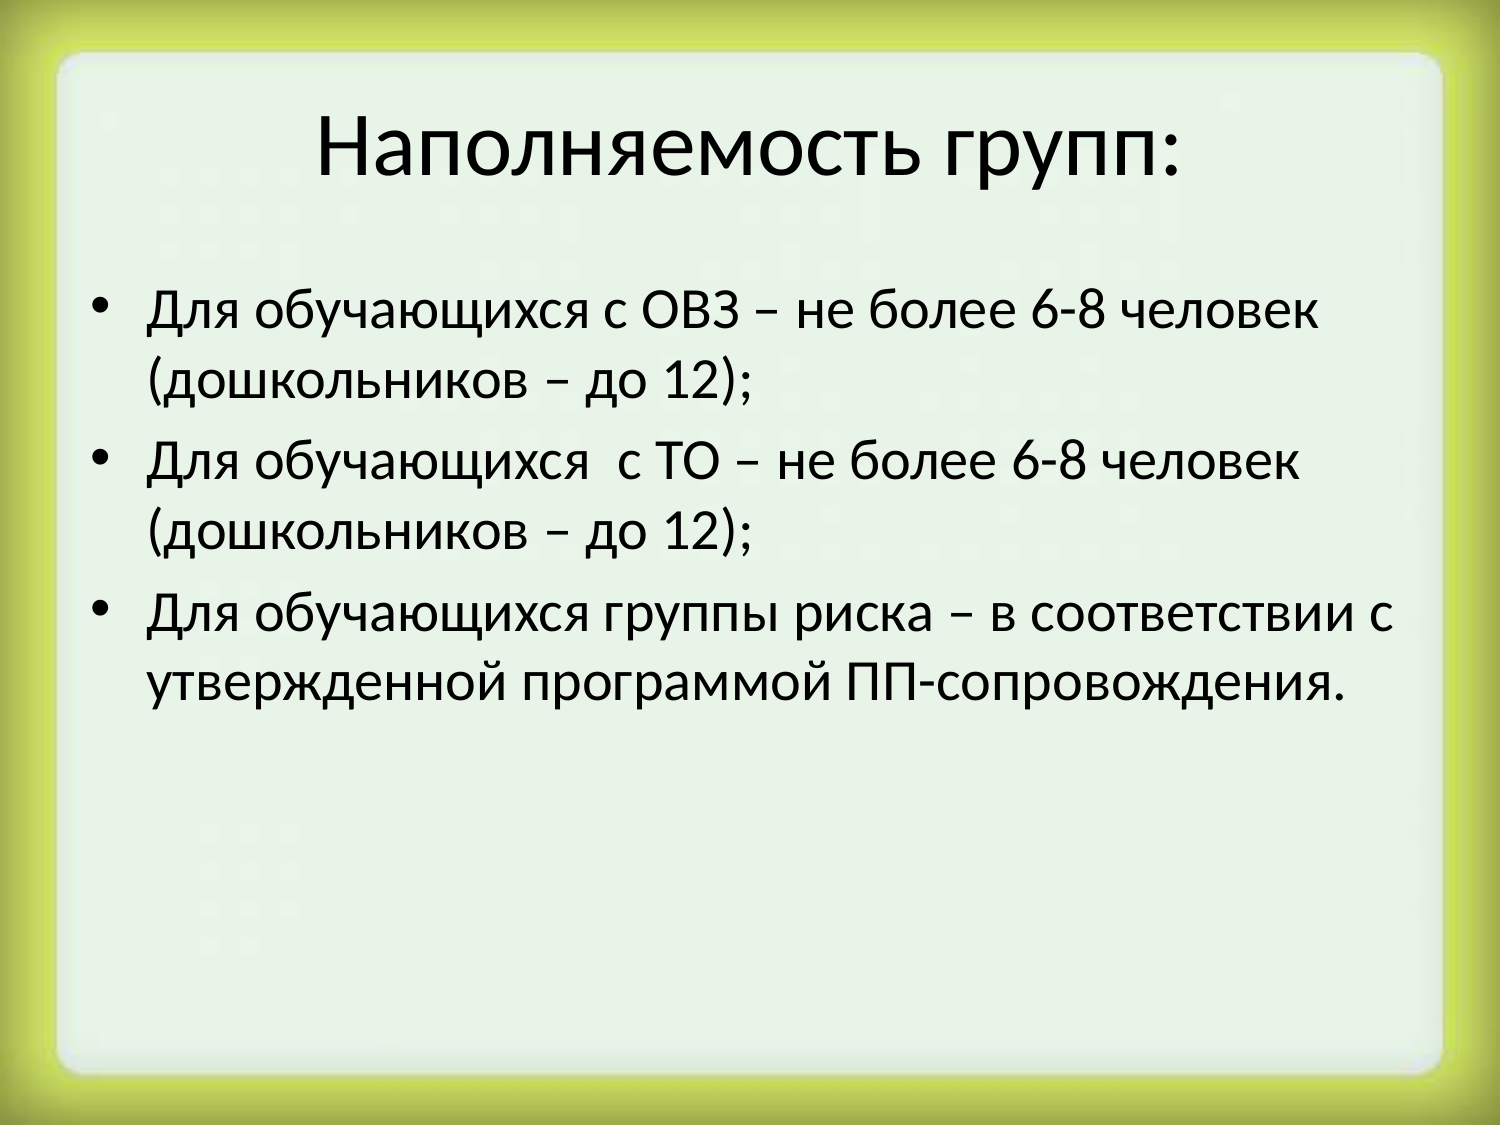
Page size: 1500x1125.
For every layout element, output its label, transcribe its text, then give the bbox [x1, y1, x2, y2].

picture [0, 0, 1500, 1125]
list Для обучающихся с ОВЗ – не более 6-8 человек (дошкольников – до 12); Для обучающихся с ТО – не более 6-8 человек (дошкольников – до 12); Для обучающихся группы риска – в соответствии с утвержденной программой ПП-сопровождения. [75, 262, 1425, 1005]
title Наполняемость групп: [75, 45, 1425, 233]
